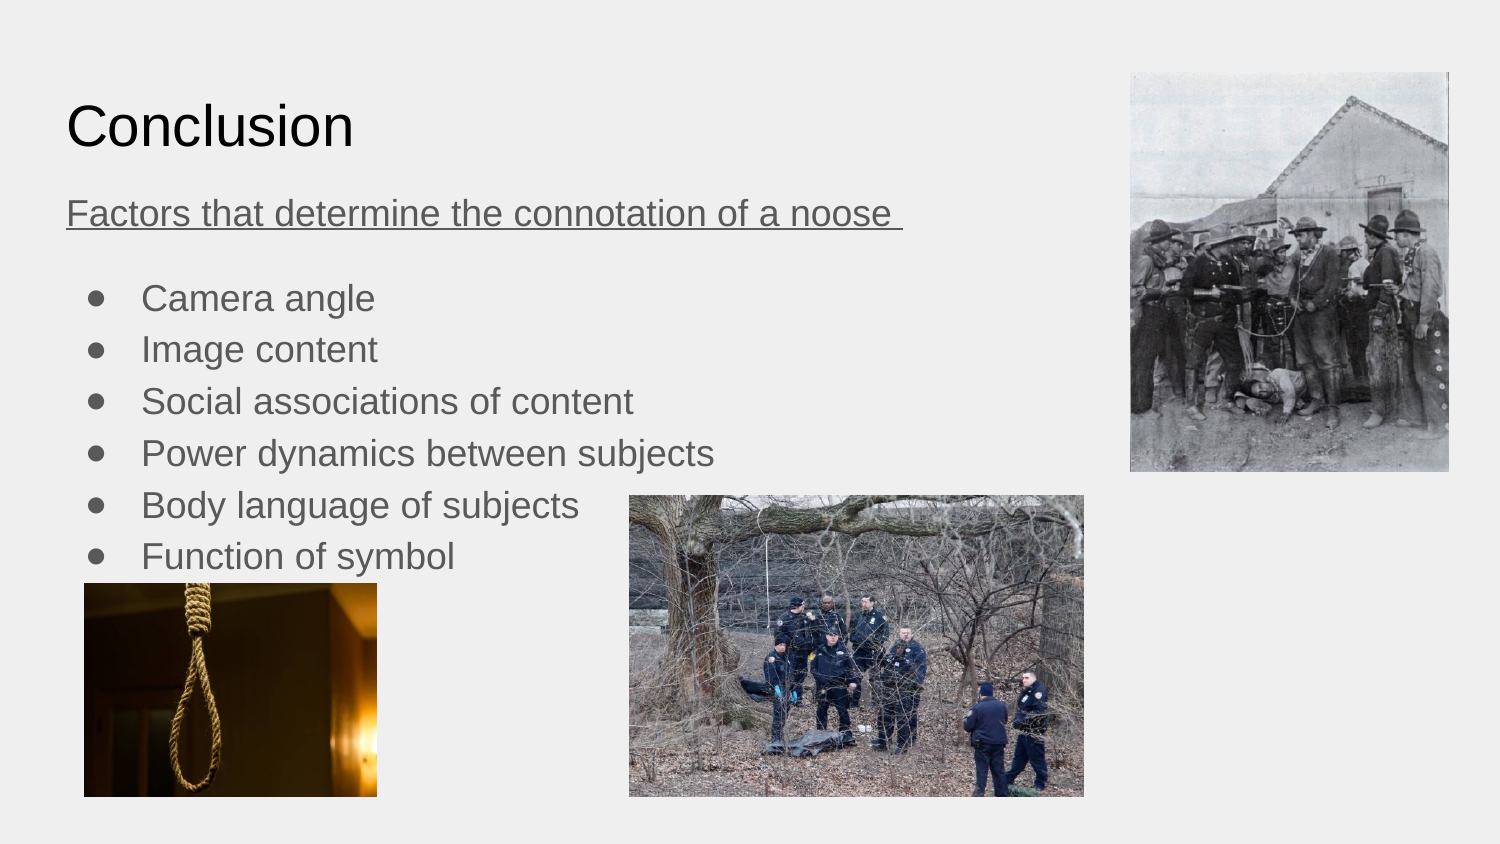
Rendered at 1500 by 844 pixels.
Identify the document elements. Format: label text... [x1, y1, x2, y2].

picture [84, 583, 377, 798]
picture [1129, 72, 1450, 472]
title Conclusion [51, 72, 1128, 166]
picture [629, 495, 1085, 798]
list Factors that determine the connotation of a noose Camera angle Image content Social associations of content Power dynamics between subjects Body language of subjects Function of symbol [51, 166, 1449, 728]
